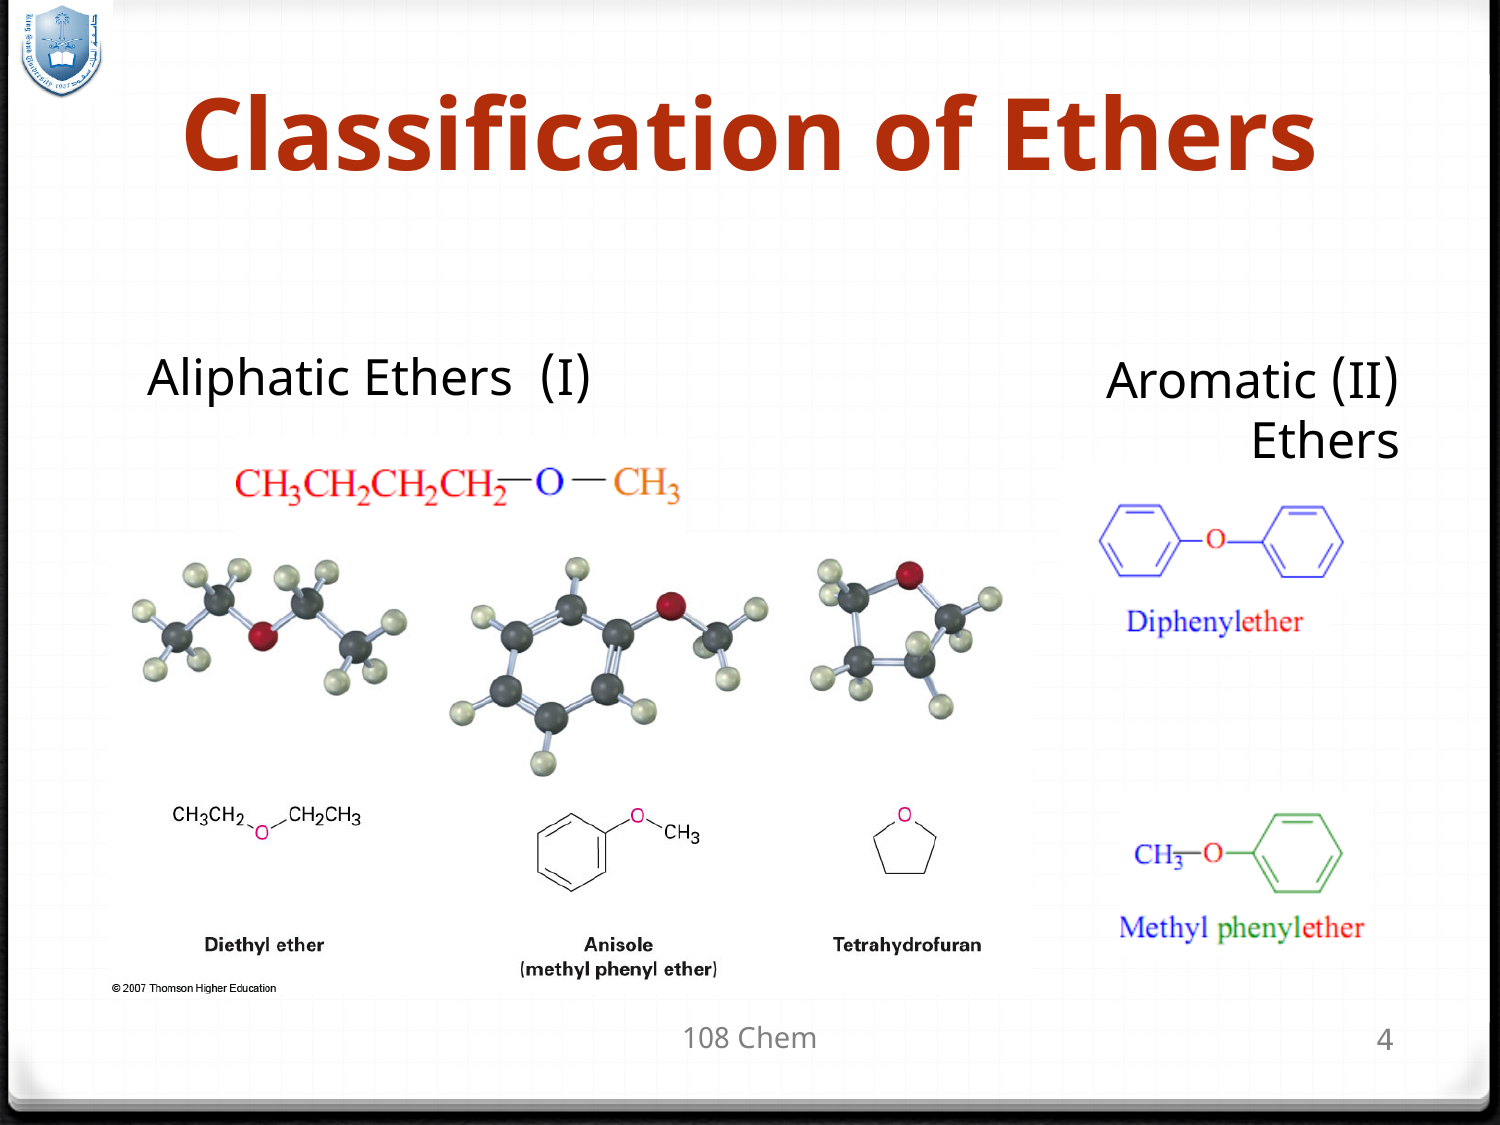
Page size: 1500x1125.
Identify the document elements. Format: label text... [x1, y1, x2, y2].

picture [0, 0, 1500, 1125]
title Classification of Ethers [90, 71, 1410, 309]
slide_number 4 [1059, 1008, 1410, 1069]
footer 108 Chem [512, 1008, 988, 1069]
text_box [1059, 462, 1360, 650]
text_box (I) Aliphatic Ethers [133, 338, 617, 413]
text_box (II) Aromatic Ethers [959, 341, 1416, 476]
